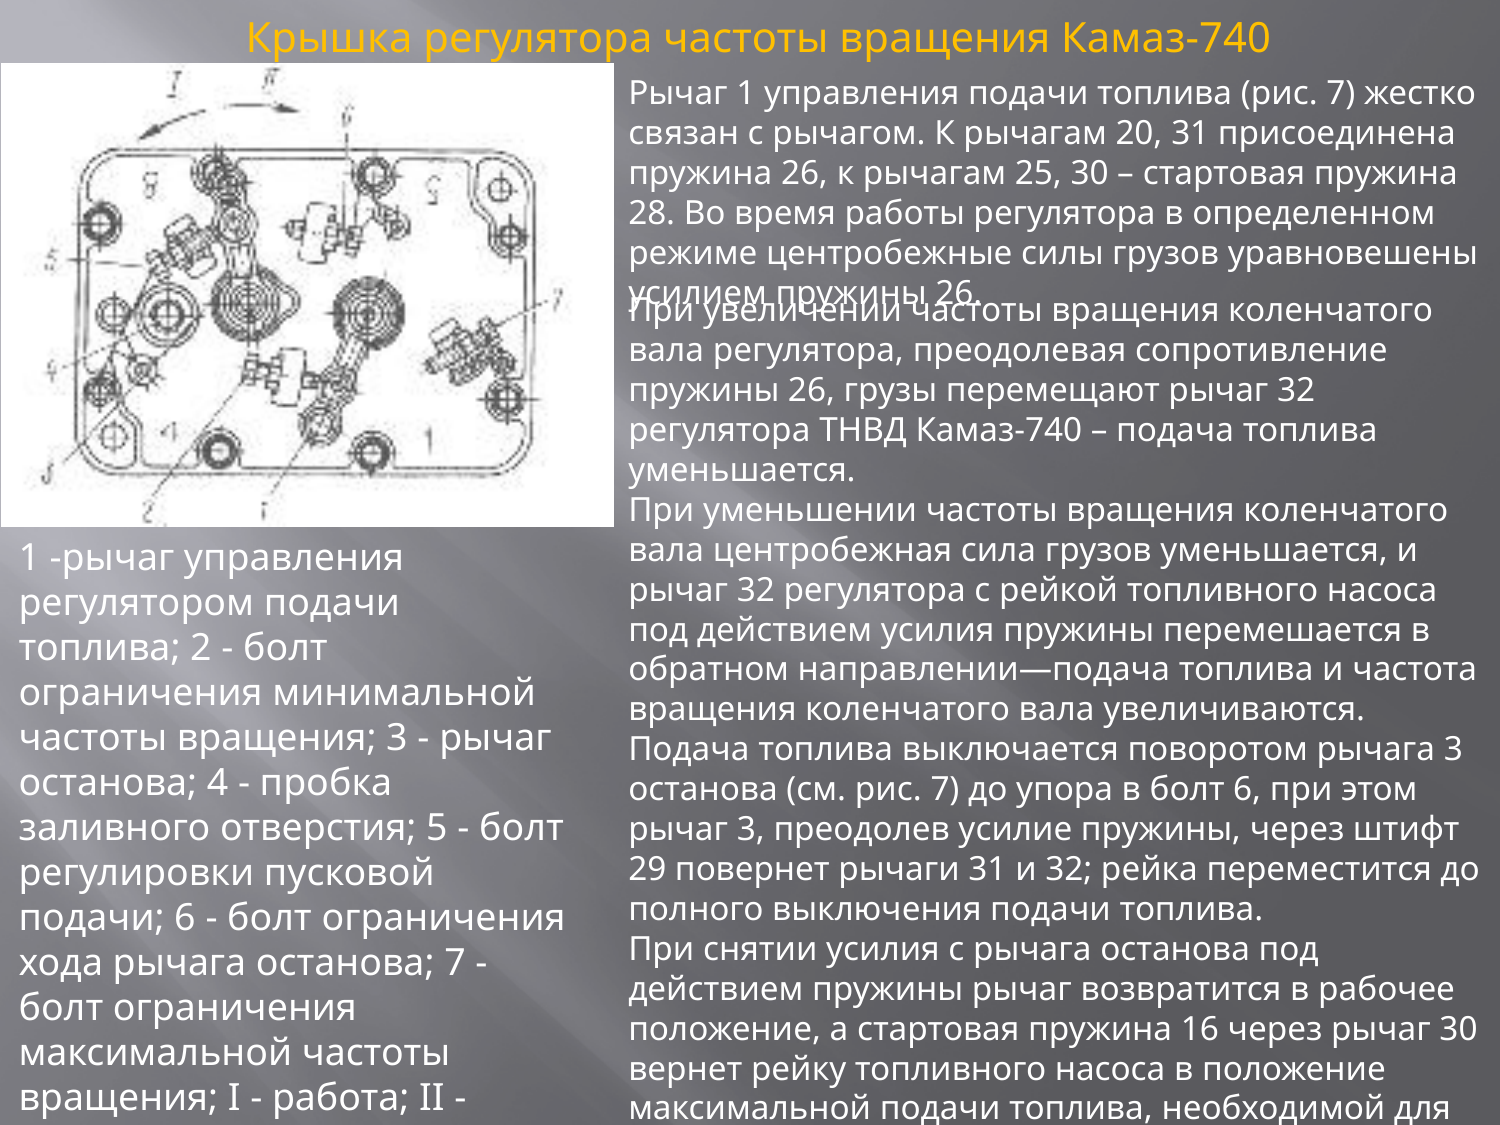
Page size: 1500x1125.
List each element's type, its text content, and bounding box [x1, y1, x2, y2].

picture [1, 63, 614, 528]
text_box Рычаг 1 управления подачи топлива (рис. 7) жестко связан с рычагом. К рычагам 20, 31 присоединена пружина 26, к рычагам 25, 30 – стартовая пружина 28. Во время работы регулятора в определенном режиме центробежные силы грузов уравновешены усилием пружины 26. [614, 63, 1500, 280]
list Крышка регулятора частоты вращения Камаз-740 [0, 2, 1495, 1125]
text_box При увеличении частоты вращения коленчатого вала регулятора, преодолевая сопротивление пружины 26, грузы перемещают рычаг 32 регулятора ТНВД Камаз-740 – подача топлива уменьшается. При уменьшении частоты вращения коленчатого вала центробежная сила грузов уменьшается, и рычаг 32 регулятора с рейкой топливного насоса под действием усилия пружины перемешается в обратном направлении—подача топлива и частота вращения коленчатого вала увеличиваются. Подача топлива выключается поворотом рычага 3 останова (см. рис. 7) до упора в болт 6, при этом рычаг 3, преодолев усилие пружины, через штифт 29 повернет рычаги 31 и 32; рейка переместится до полного выключения подачи топлива. При снятии усилия с рычага останова под действием пружины рычаг возвратится в рабочее положение, а стартовая пружина 16 через рычаг 30 вернет рейку топливного насоса в положение максимальной подачи топлива, необходимой для пуска. [613, 280, 1500, 1125]
text_box 1 -рычаг управления регулятором подачи топлива; 2 - болт ограничения минимальной частоты вращения; 3 - рычаг останова; 4 - пробка заливного отверстия; 5 - болт регулировки пусковой подачи; 6 - болт ограничения хода рычага останова; 7 - болт ограничения максимальной частоты вращения; I - работа; II - выключено [3, 528, 587, 1125]
